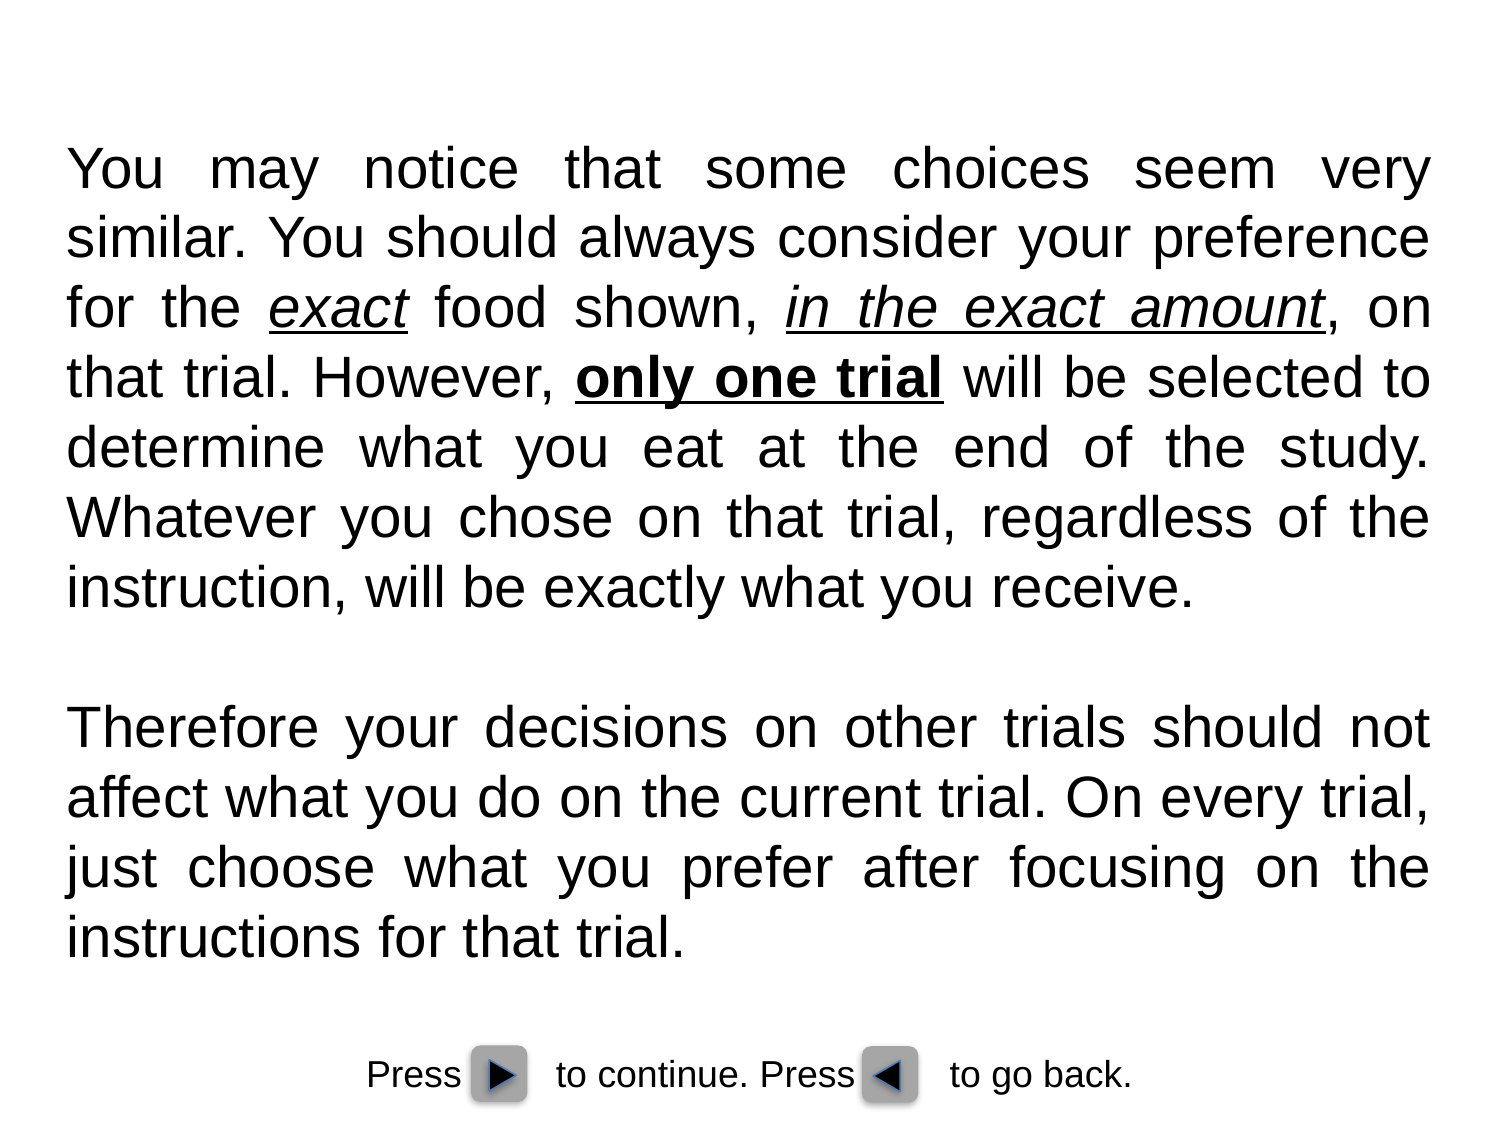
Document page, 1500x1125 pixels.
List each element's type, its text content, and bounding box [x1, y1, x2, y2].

text_box You may notice that some choices seem very similar. You should always consider your preference for the exact food shown, in the exact amount, on that trial. However, only one trial will be selected to determine what you eat at the end of the study. Whatever you chose on that trial, regardless of the instruction, will be exactly what you receive. Therefore your decisions on other trials should not affect what you do on the current trial. On every trial, just choose what you prefer after focusing on the instructions for that trial. [52, 122, 1448, 977]
